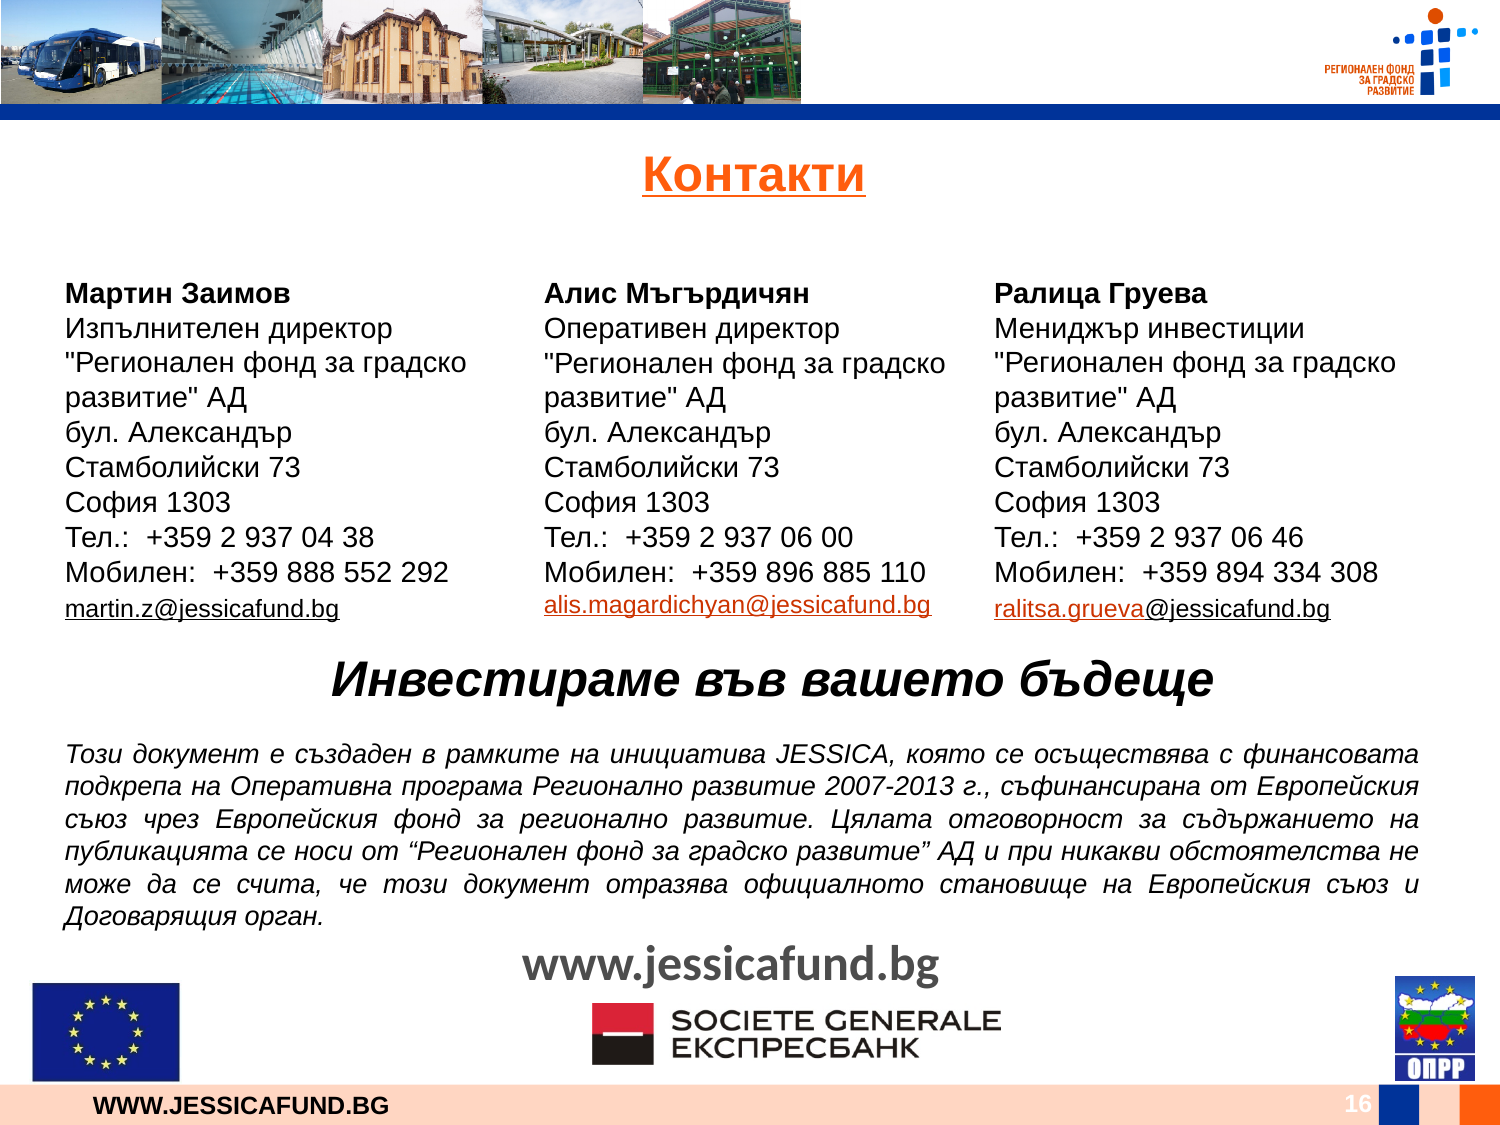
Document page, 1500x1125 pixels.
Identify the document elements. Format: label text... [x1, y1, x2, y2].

picture [1395, 976, 1475, 1081]
text_box Този документ е създаден в рамките на инициатива JESSICA, която се осъществява с финансовата подкрепа на Оперативна програма Регионално развитие 2007-2013 г., съфинансирана от Европейския съюз чрез Европейския фонд за регионално развитие. Цялата отговорност за съдържанието на публикацията се носи от “Регионален фонд за градско развитие” АД и при никакви обстоятелства не може да се счита, че този документ отразява официалното становище на Европейския съюз и Договарящия орган. [50, 728, 1434, 939]
picture [0, 0, 801, 104]
picture [592, 1003, 1001, 1065]
text_box Ралица Груева Мениджър инвестиции "Регионален фонд за градско развитие" АД бул. Александър Стамболийски 73 София 1303 Тел.: +359 2 937 06 46 Мобилен: +359 894 334 308 ralitsa.grueva@jessicafund.bg [979, 266, 1424, 631]
picture [29, 980, 182, 1084]
picture [1325, 8, 1478, 95]
text_box Алис Мъгърдичян Оперативен директор "Регионален фонд за градско развитие" АД бул. Александър Стамболийски 73 София 1303 Тел.: +359 2 937 06 00 Мобилен: +359 896 885 110 alis.magardichyan@jessicafund.bg [528, 266, 980, 626]
text_box www.jessicafund.bg [319, 939, 1143, 998]
text_box Инвестираме във вашето бъдеще [316, 639, 1230, 715]
text_box Мартин Заимов Изпълнителен директор "Регионален фонд за градско развитие" АД бул. Александър Стамболийски 73 София 1303 Тел.: +359 2 937 04 38 Мобилен: +359 888 552 292 martin.z@jessicafund.bg [50, 266, 501, 631]
text_box Контакти [79, 135, 1430, 209]
